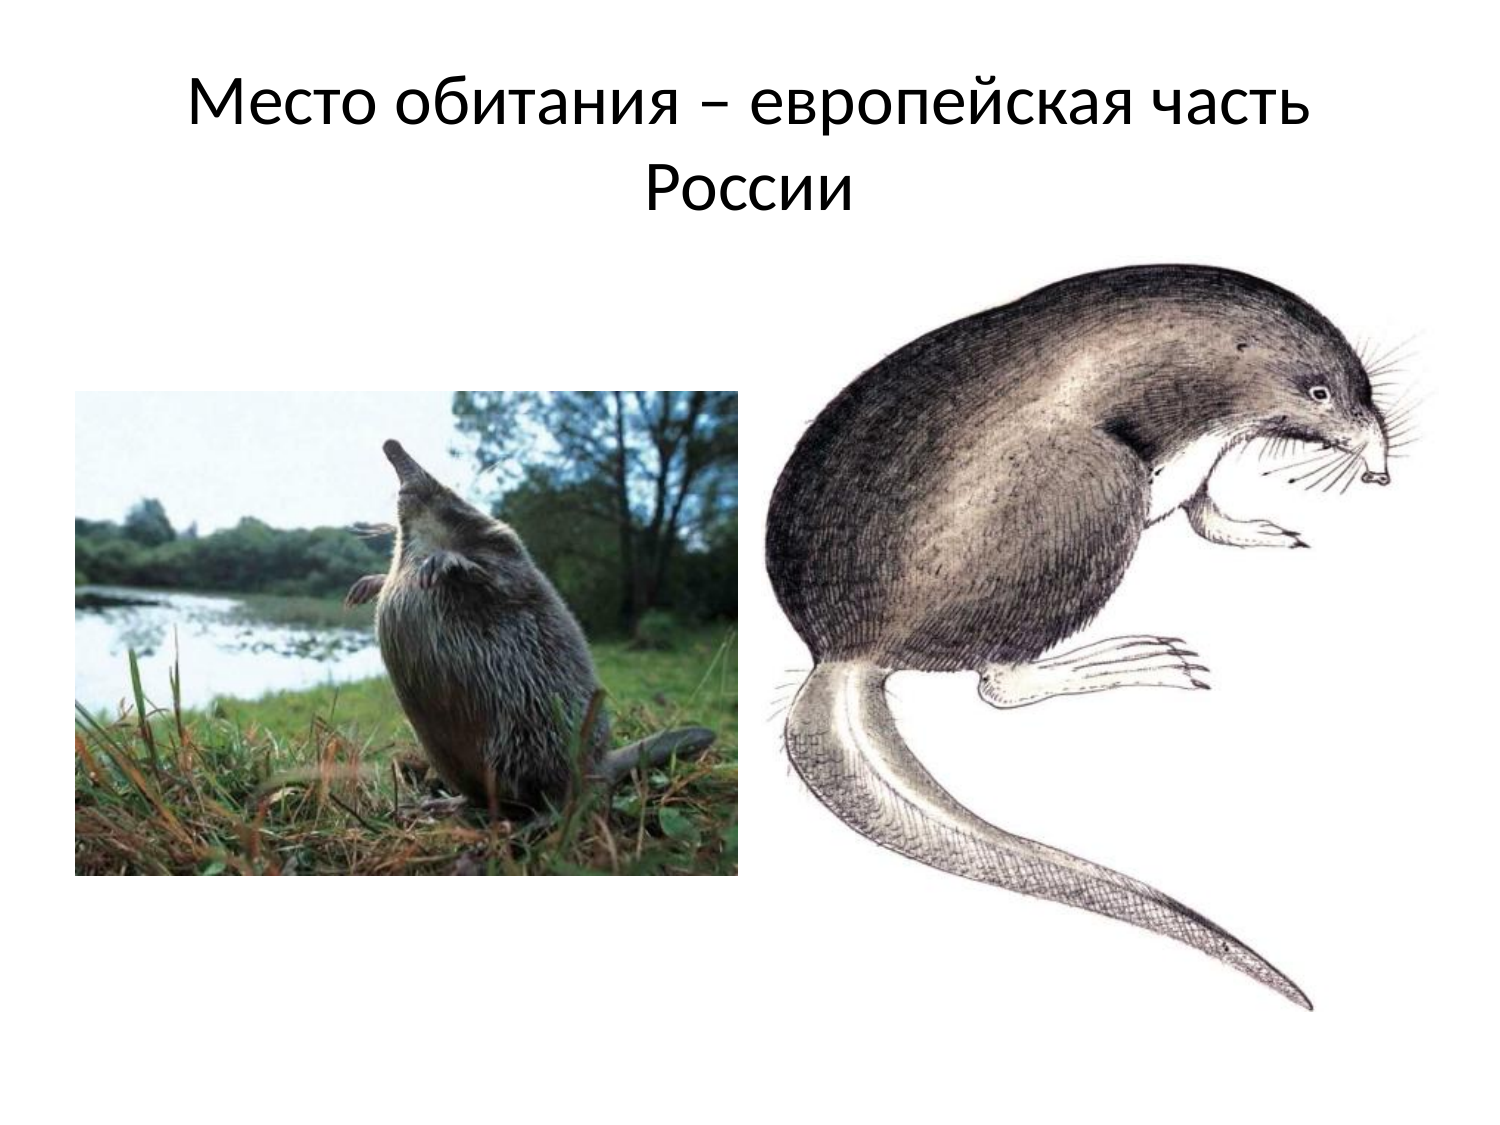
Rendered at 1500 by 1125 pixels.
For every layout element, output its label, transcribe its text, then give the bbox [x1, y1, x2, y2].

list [74, 391, 738, 876]
picture [761, 255, 1439, 1012]
title Место обитания – европейская часть России [75, 45, 1425, 233]
